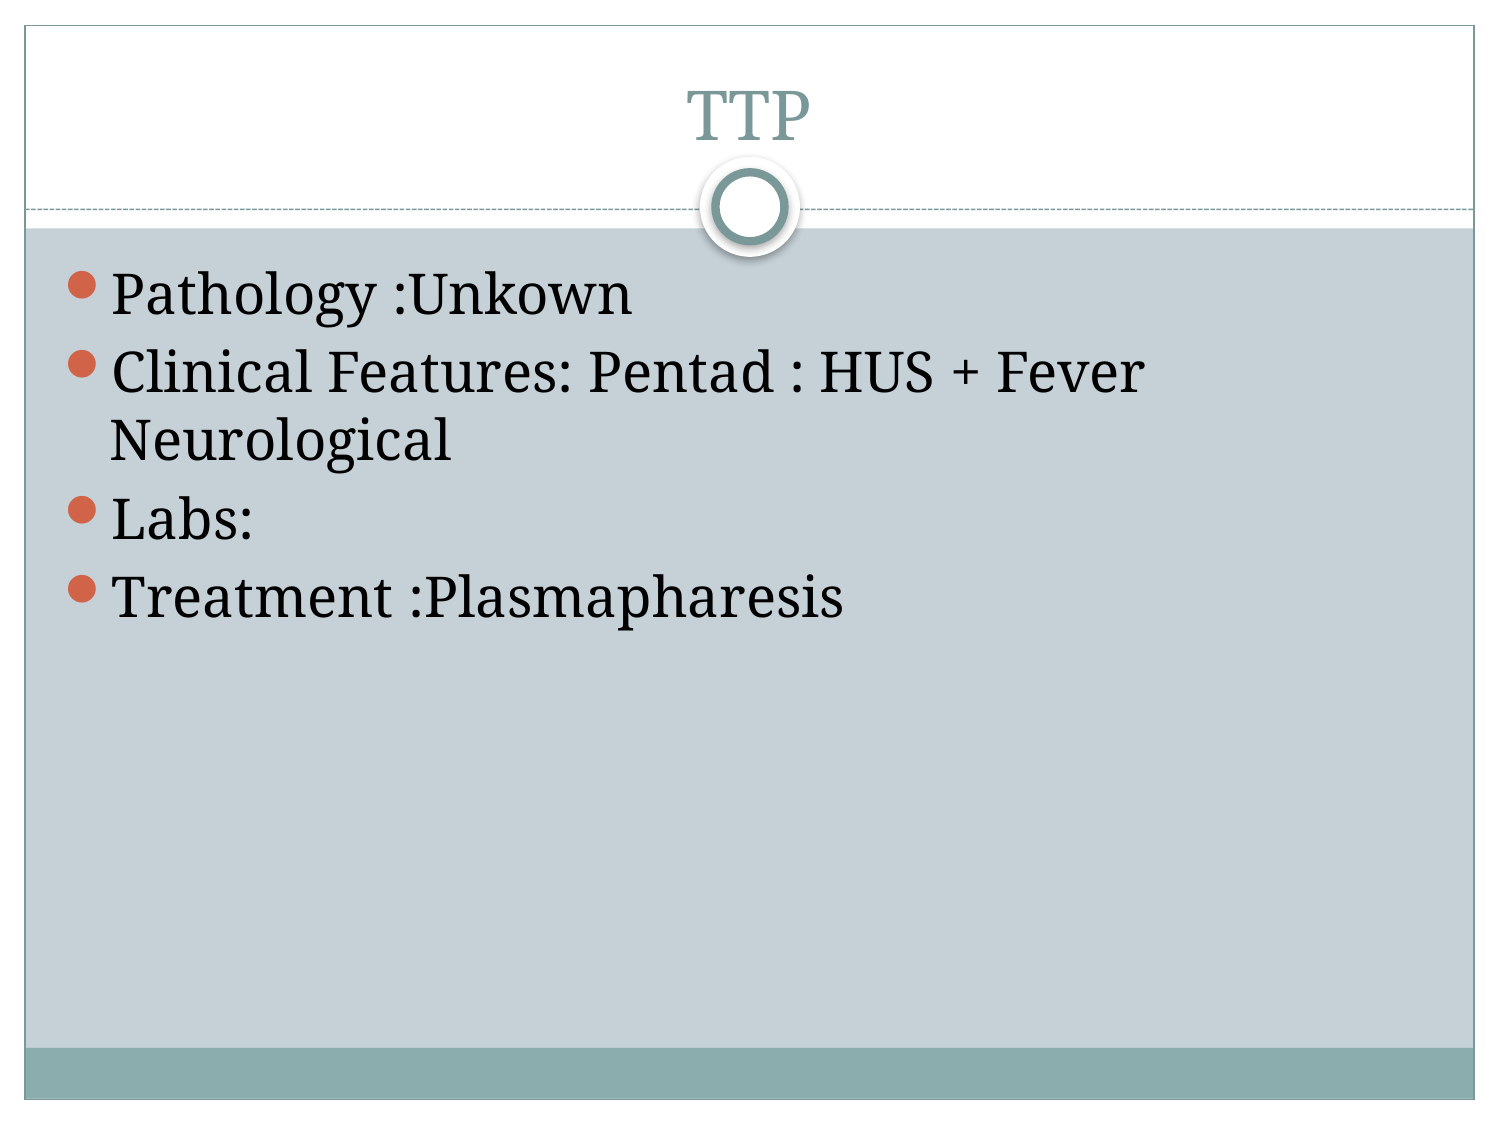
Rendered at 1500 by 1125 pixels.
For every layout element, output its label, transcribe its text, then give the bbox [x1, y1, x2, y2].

title TTP [49, 37, 1450, 162]
list Pathology :Unkown Clinical Features: Pentad : HUS + Fever Neurological Labs: Treatment :Plasmapharesis [49, 250, 1445, 1001]
